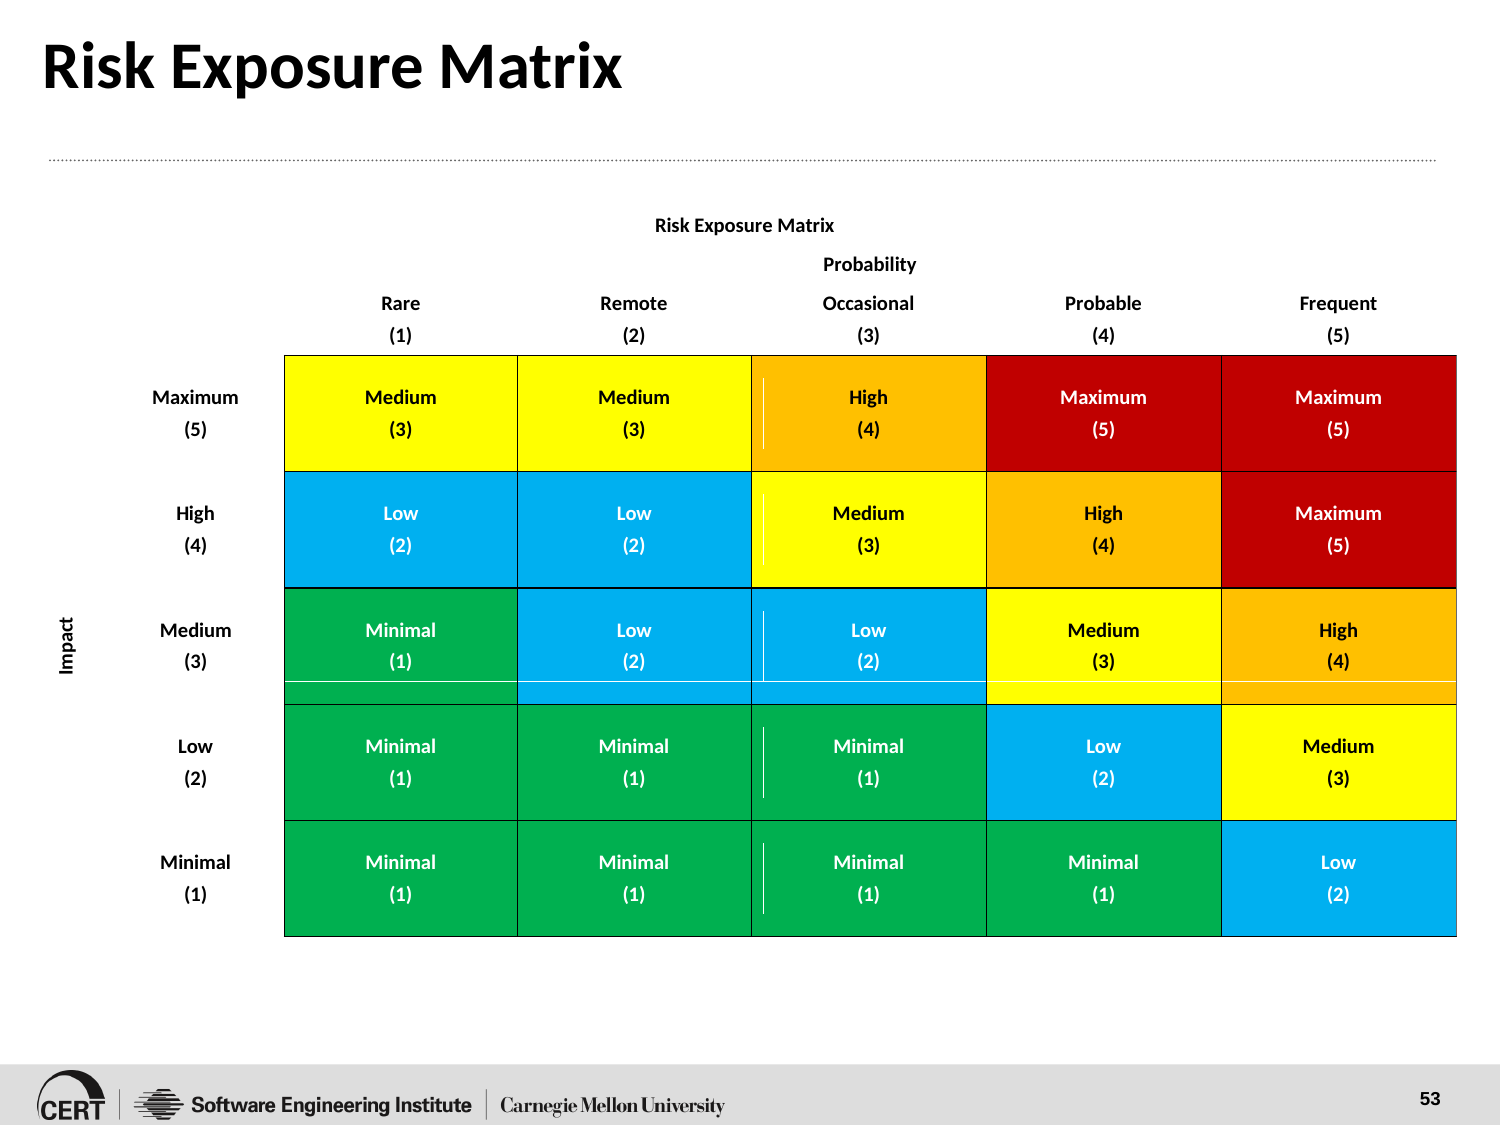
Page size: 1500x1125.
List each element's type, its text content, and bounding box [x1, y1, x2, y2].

title Risk Exposure Matrix [42, 37, 1434, 155]
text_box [31, 206, 1457, 988]
picture [37, 1069, 725, 1122]
